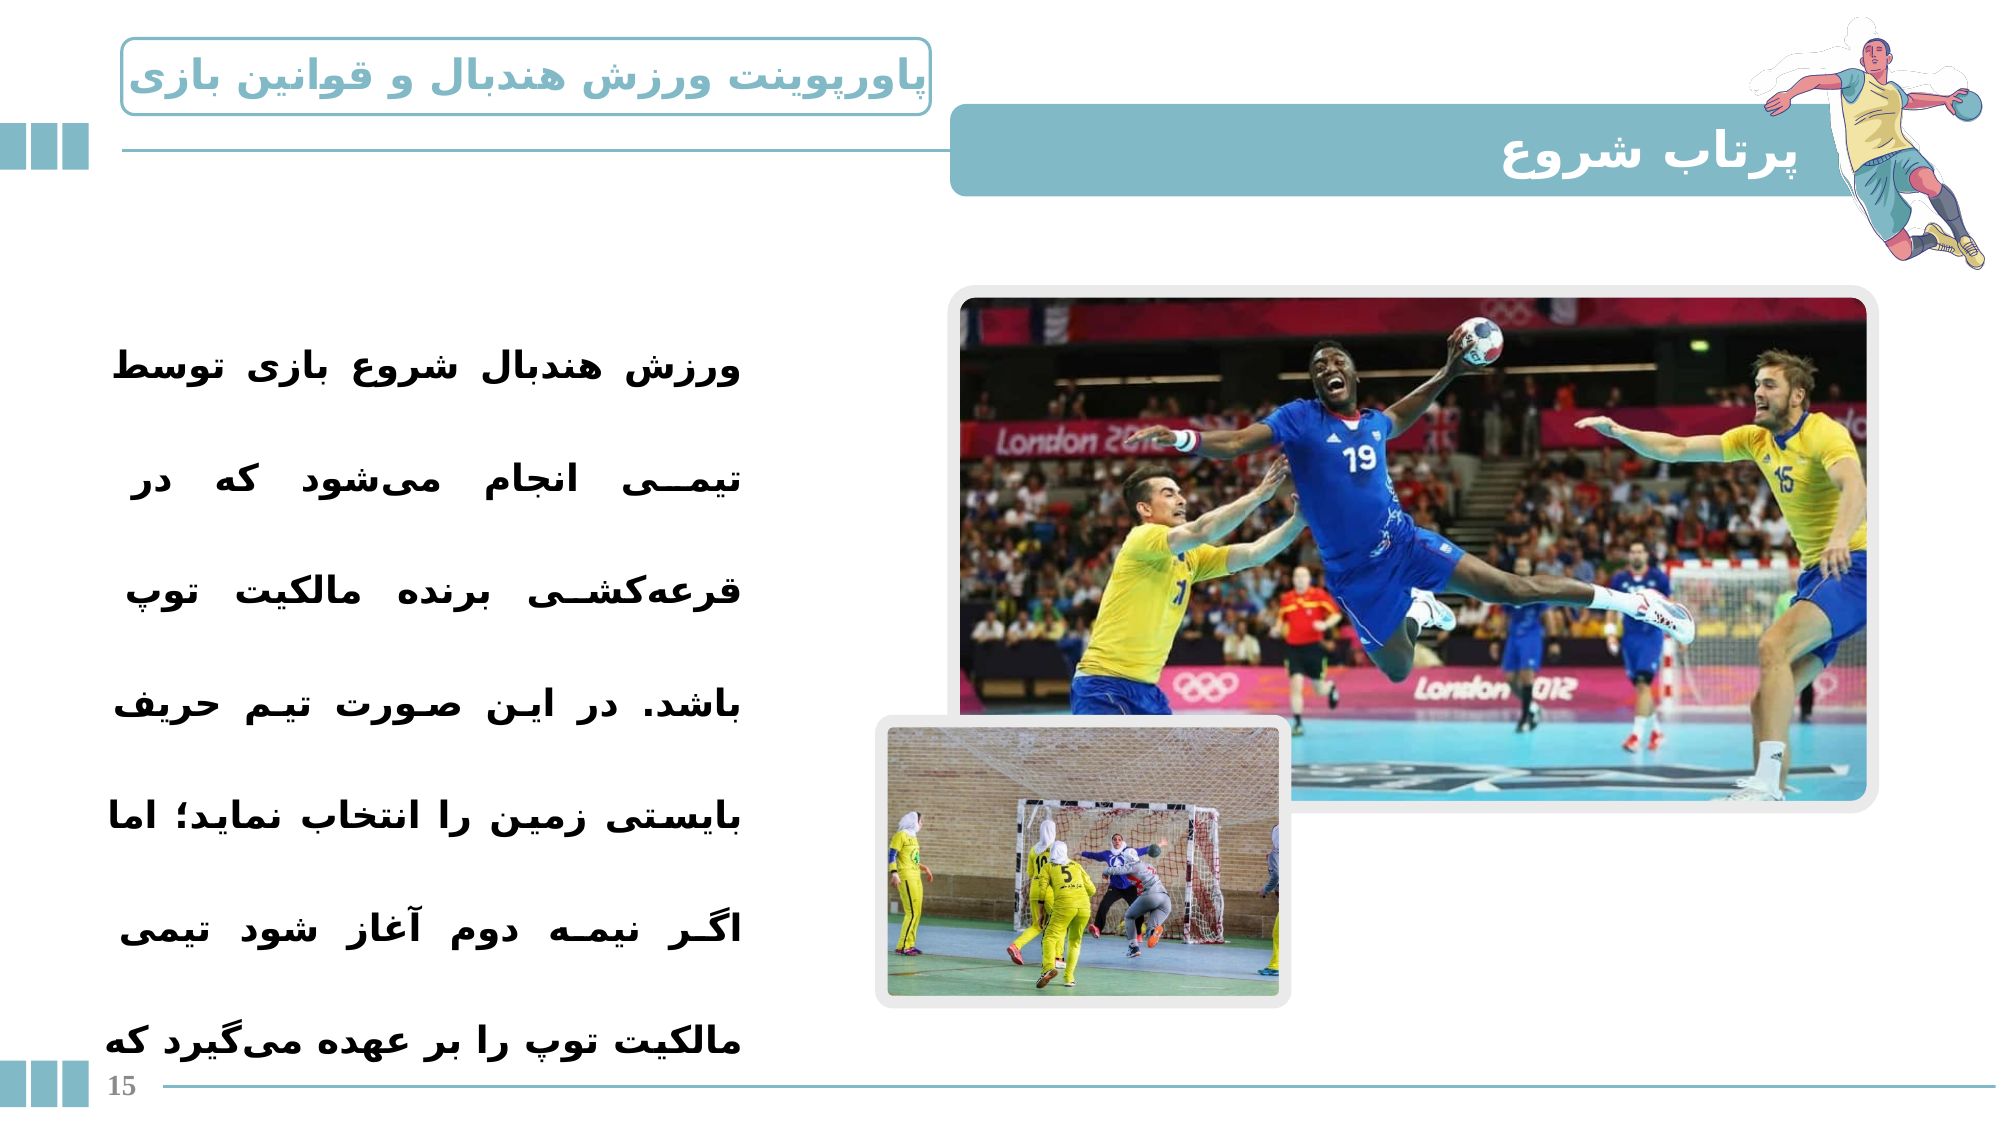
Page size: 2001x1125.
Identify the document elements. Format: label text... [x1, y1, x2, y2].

picture [1749, 17, 1985, 270]
text_box پرتاب شروع [1484, 105, 1815, 185]
text_box پاورپوینت ورزش هندبال و قوانین بازی [113, 36, 943, 105]
text_box ورزش هندبال شروع بازی توسط تیمی انجام می‌شود که در قرعه‌کشی برنده مالکیت توپ باشد. در این صورت تیم حریف بایستی زمین را انتخاب نماید؛ اما اگر نیمه دوم آغاز شود تیمی مالکیت توپ را بر عهده می‌گیرد که در نیمه اول آغازکننده بازی نبوده است. [88, 266, 758, 1125]
picture [881, 291, 1873, 1003]
slide_number 15 [88, 1053, 156, 1114]
